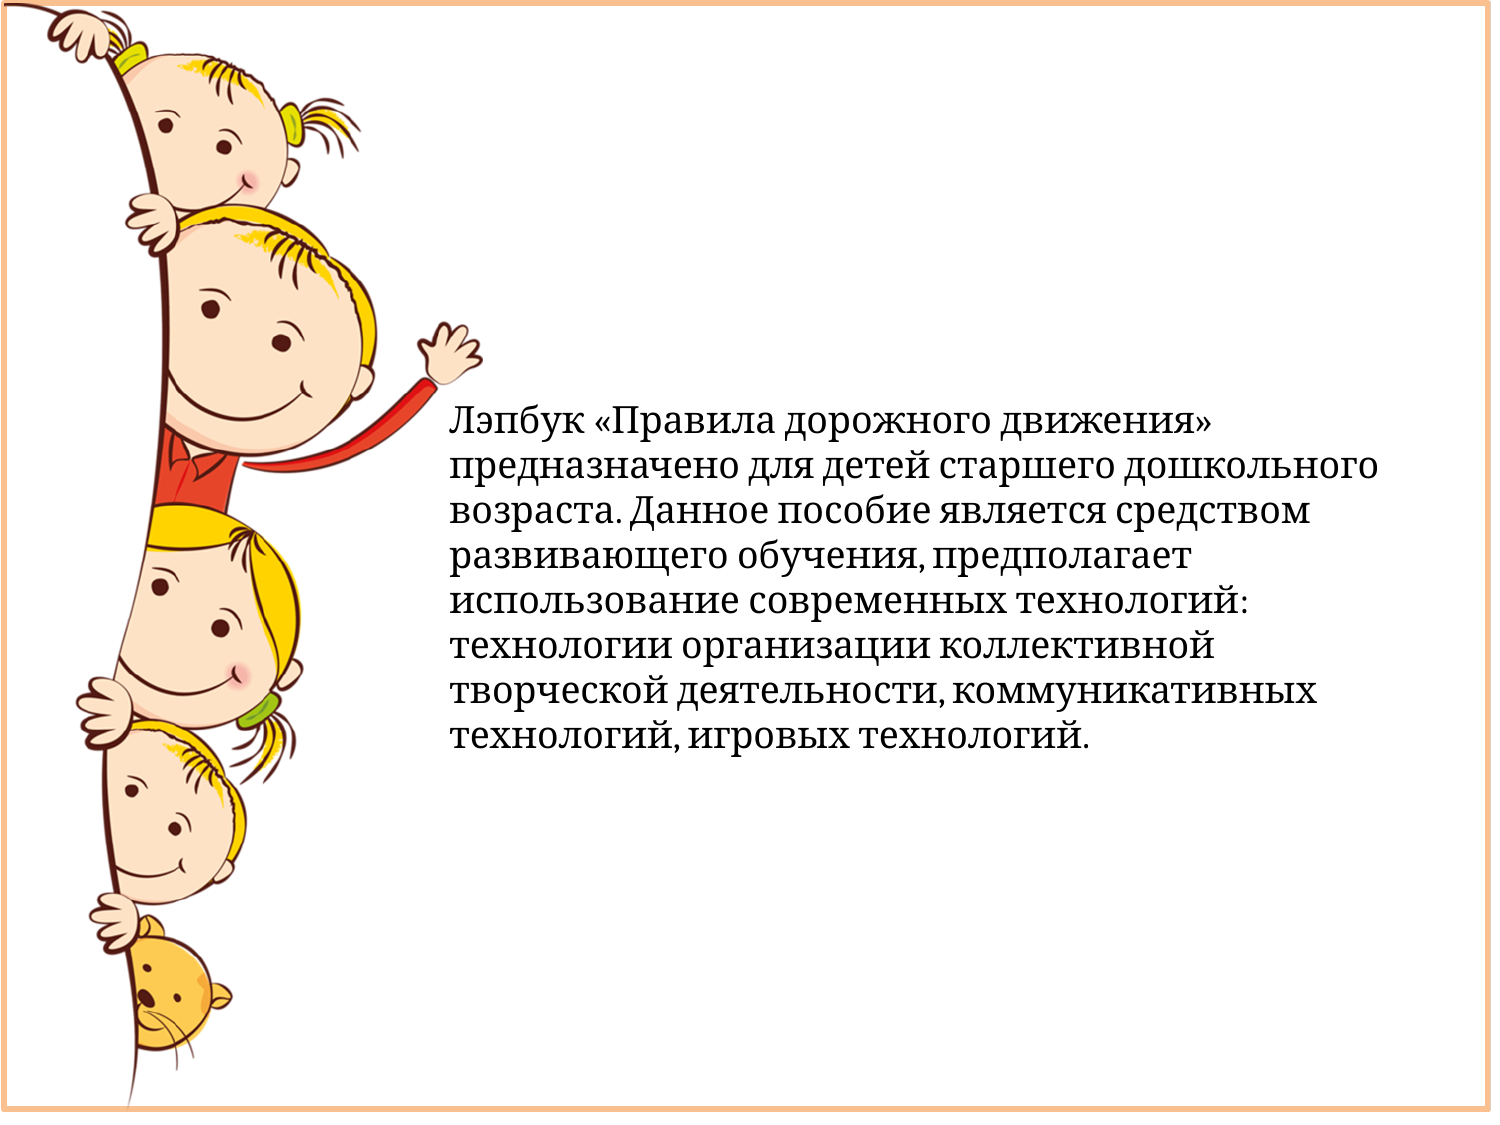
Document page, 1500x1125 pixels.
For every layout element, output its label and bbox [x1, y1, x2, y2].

list [0, 0, 1491, 1125]
